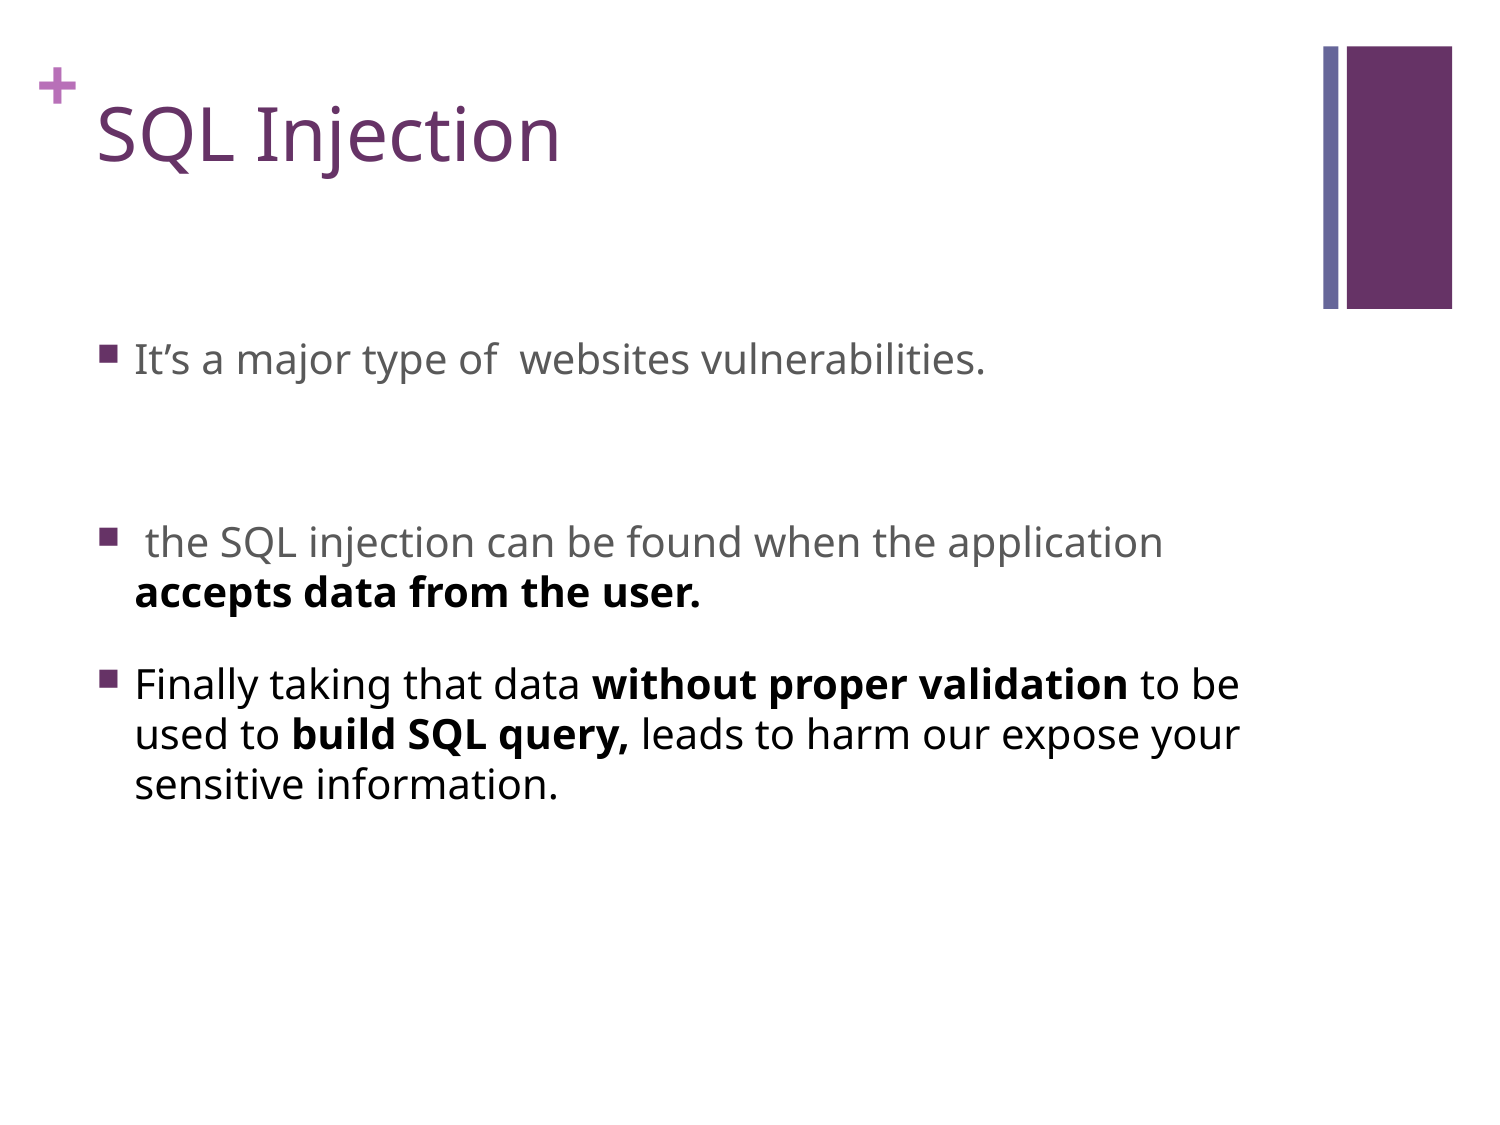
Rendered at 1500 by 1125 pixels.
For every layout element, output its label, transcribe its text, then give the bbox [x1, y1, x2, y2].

list It’s a major type of websites vulnerabilities. the SQL injection can be found when the application accepts data from the user. Finally taking that data without proper validation to be used to build SQL query, leads to harm our expose your sensitive information. [81, 324, 1322, 1005]
title SQL Injection [81, 79, 1322, 263]
